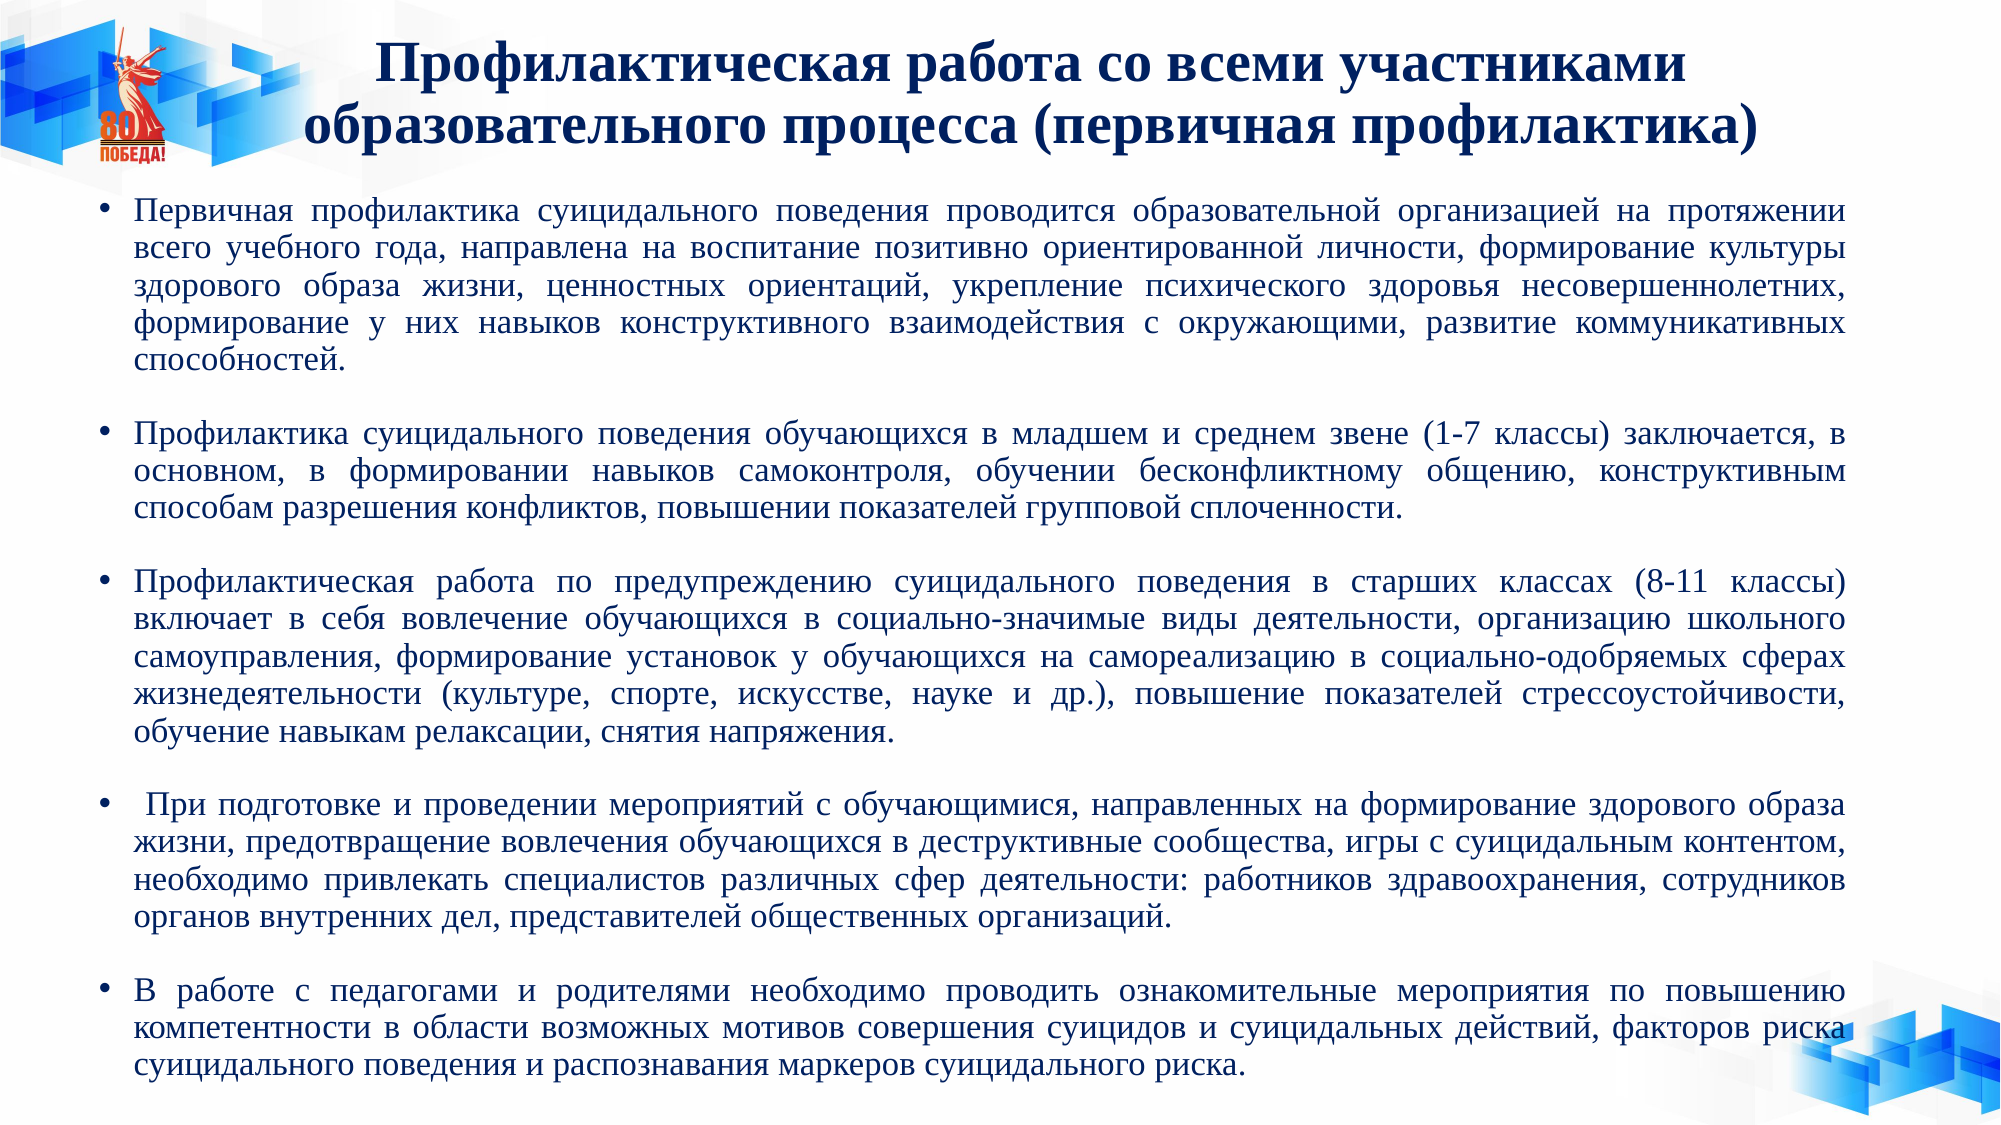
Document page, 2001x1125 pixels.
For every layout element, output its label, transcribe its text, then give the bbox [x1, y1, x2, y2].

picture [0, 0, 2001, 1125]
text_box Профилактическая работа со всеми участниками образовательного процесса (первичная профилактика) [199, 23, 1863, 184]
list Первичная профилактика суицидального поведения проводится образовательной организацией на протяжении всего учебного года, направлена на воспитание позитивно ориентированной личности, формирование культуры здорового образа жизни, ценностных ориентаций, укрепление психического здоровья несовершеннолетних, формирование у них навыков конструктивного взаимодействия с окружающими, развитие коммуникативных способностей. Профилактика суицидального поведения обучающихся в младшем и среднем звене (1-7 классы) заключается, в основном, в формировании навыков самоконтроля, обучении бесконфликтному общению, конструктивным способам разрешения конфликтов, повышении показателей групповой сплоченности. Профилактическая работа по предупреждению суицидального поведения в старших классах (8-11 классы) включает в себя вовлечение обучающихся в социально-значимые виды деятельности, организацию школьного самоуправления, формирование установок у обучающихся на самореализацию в социально-одобряемых сферах жизнедеятельности (культуре, спорте, искусстве, науке и др.), повышение показателей стрессоустойчивости, обучение навыкам релаксации, снятия напряжения. При подготовке и проведении мероприятий с обучающимися, направленных на формирование здорового образа жизни, предотвращение вовлечения обучающихся в деструктивные сообщества, игры с суицидальным контентом, необходимо привлекать специалистов различных сфер деятельности: работников здравоохранения, сотрудников органов внутренних дел, представителей общественных организаций. В работе с педагогами и родителями необходимо проводить ознакомительные мероприятия по повышению компетентности в области возможных мотивов совершения суицидов и суицидальных действий, факторов риска суицидального поведения и распознавания маркеров суицидального риска. [83, 183, 1863, 1102]
